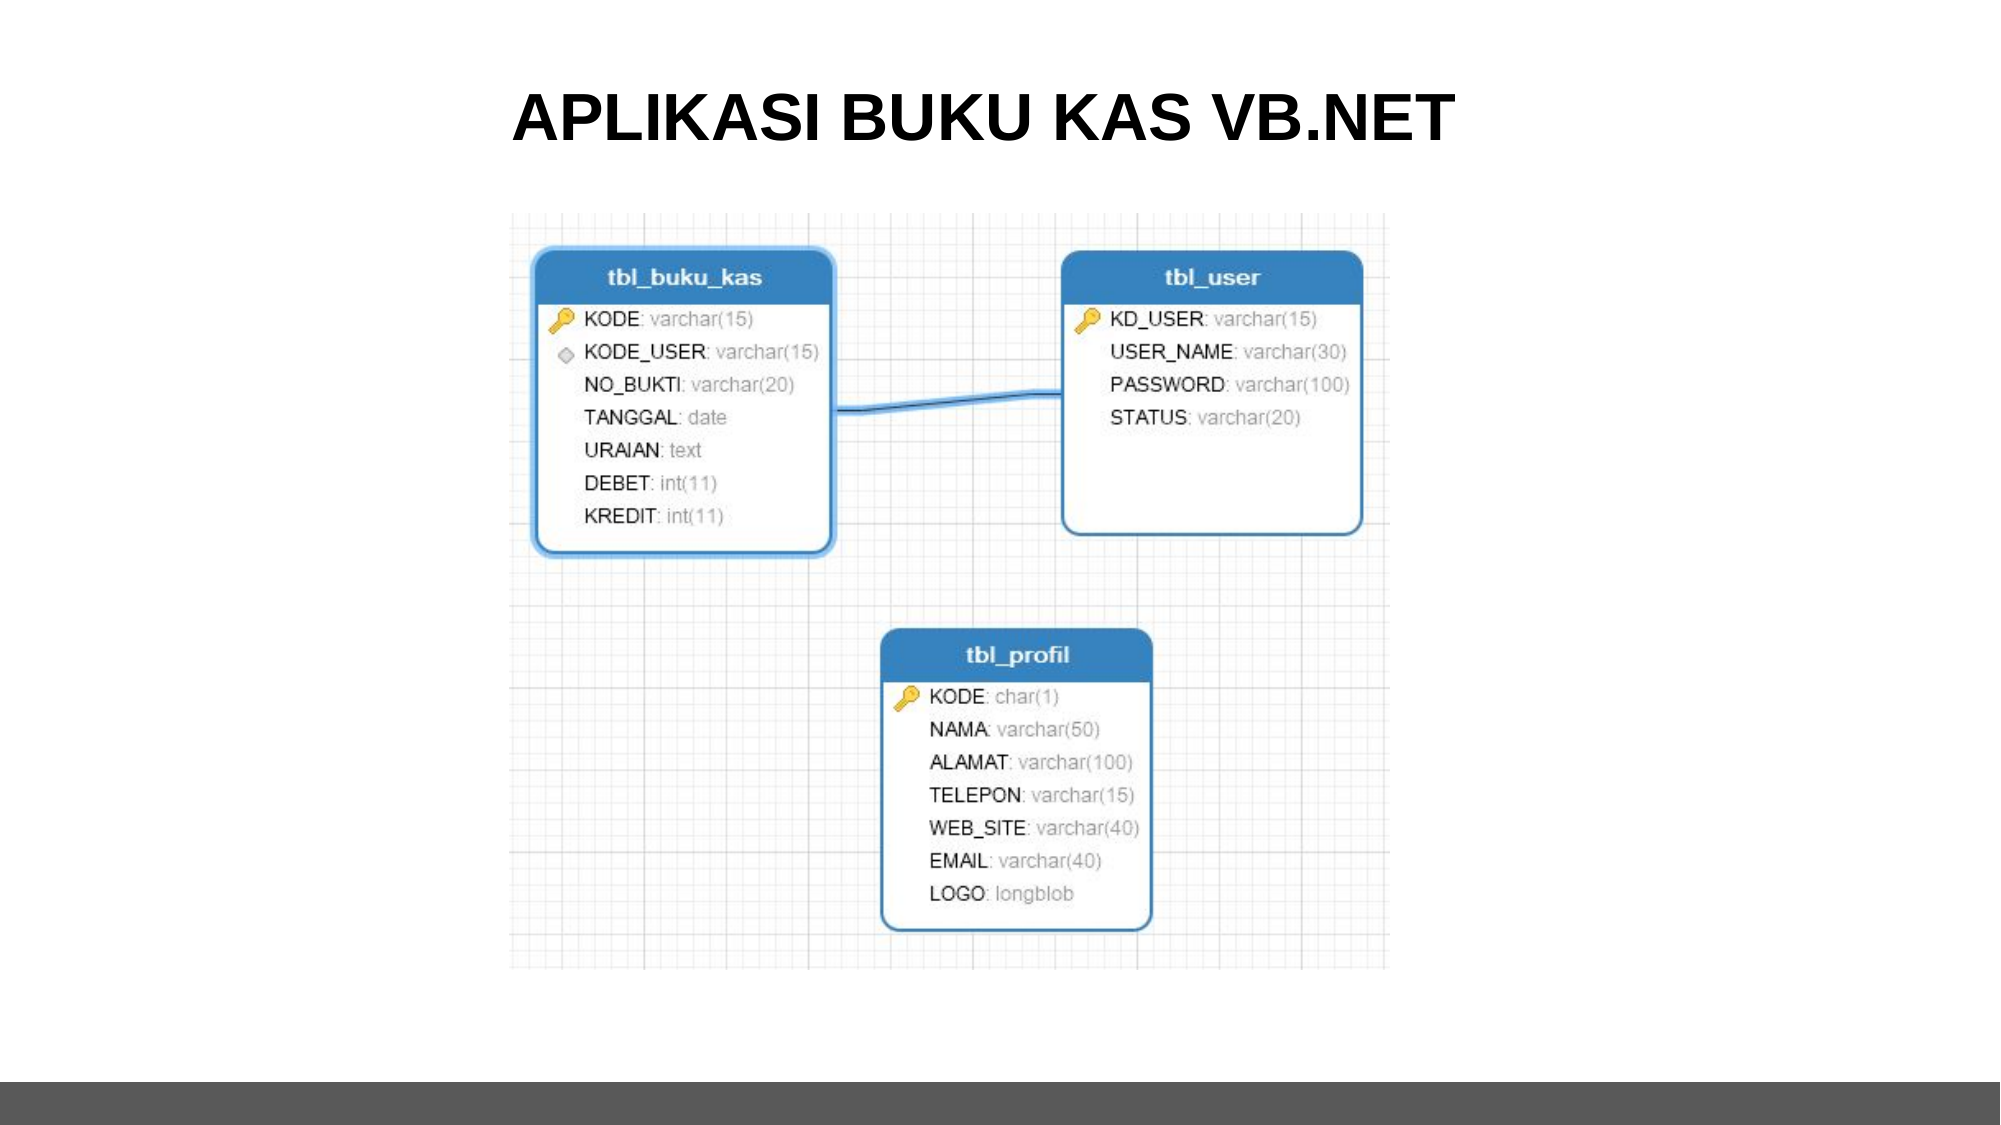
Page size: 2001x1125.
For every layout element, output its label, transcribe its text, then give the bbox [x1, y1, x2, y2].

picture [509, 213, 1390, 970]
text_box APLIKASI BUKU KAS VB.NET [496, 66, 1472, 161]
